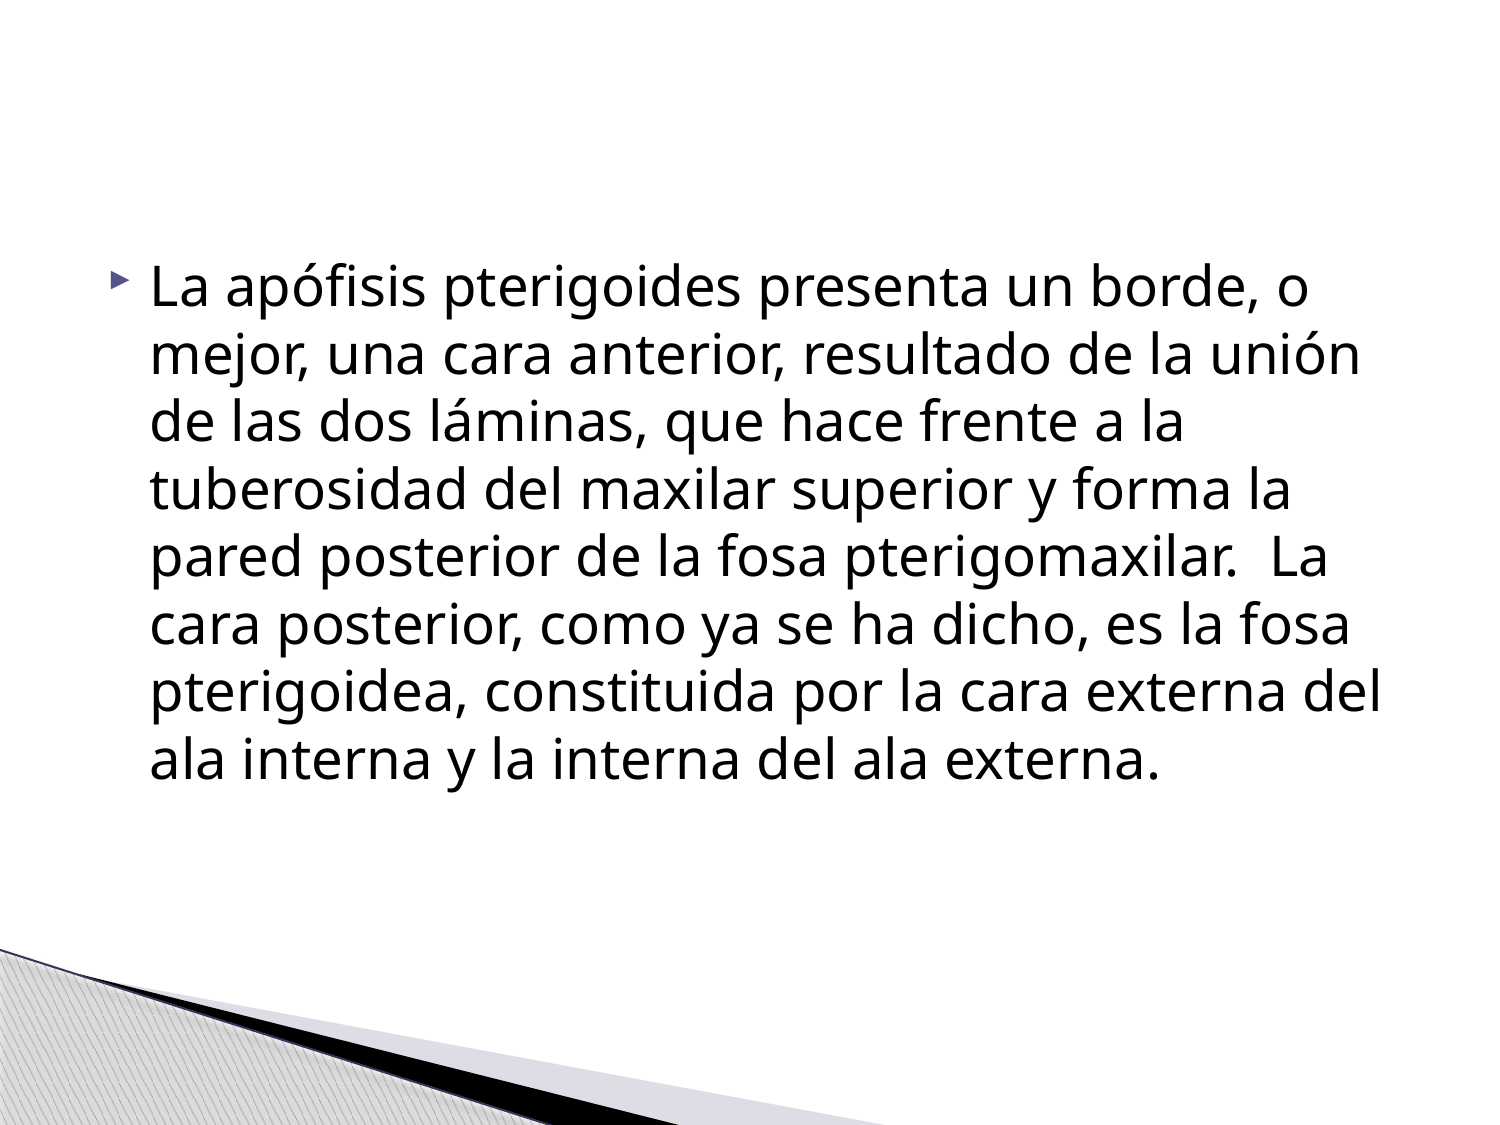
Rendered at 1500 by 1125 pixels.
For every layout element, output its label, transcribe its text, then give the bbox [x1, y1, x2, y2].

list La apófisis pterigoides presenta un borde, o mejor, una cara anterior, resultado de la unión de las dos láminas, que hace frente a la tuberosidad del maxilar superior y forma la pared posterior de la fosa pterigomaxilar. La cara posterior, como ya se ha dicho, es la fosa pterigoidea, constituida por la cara externa del ala interna y la interna del ala externa. [75, 243, 1425, 986]
